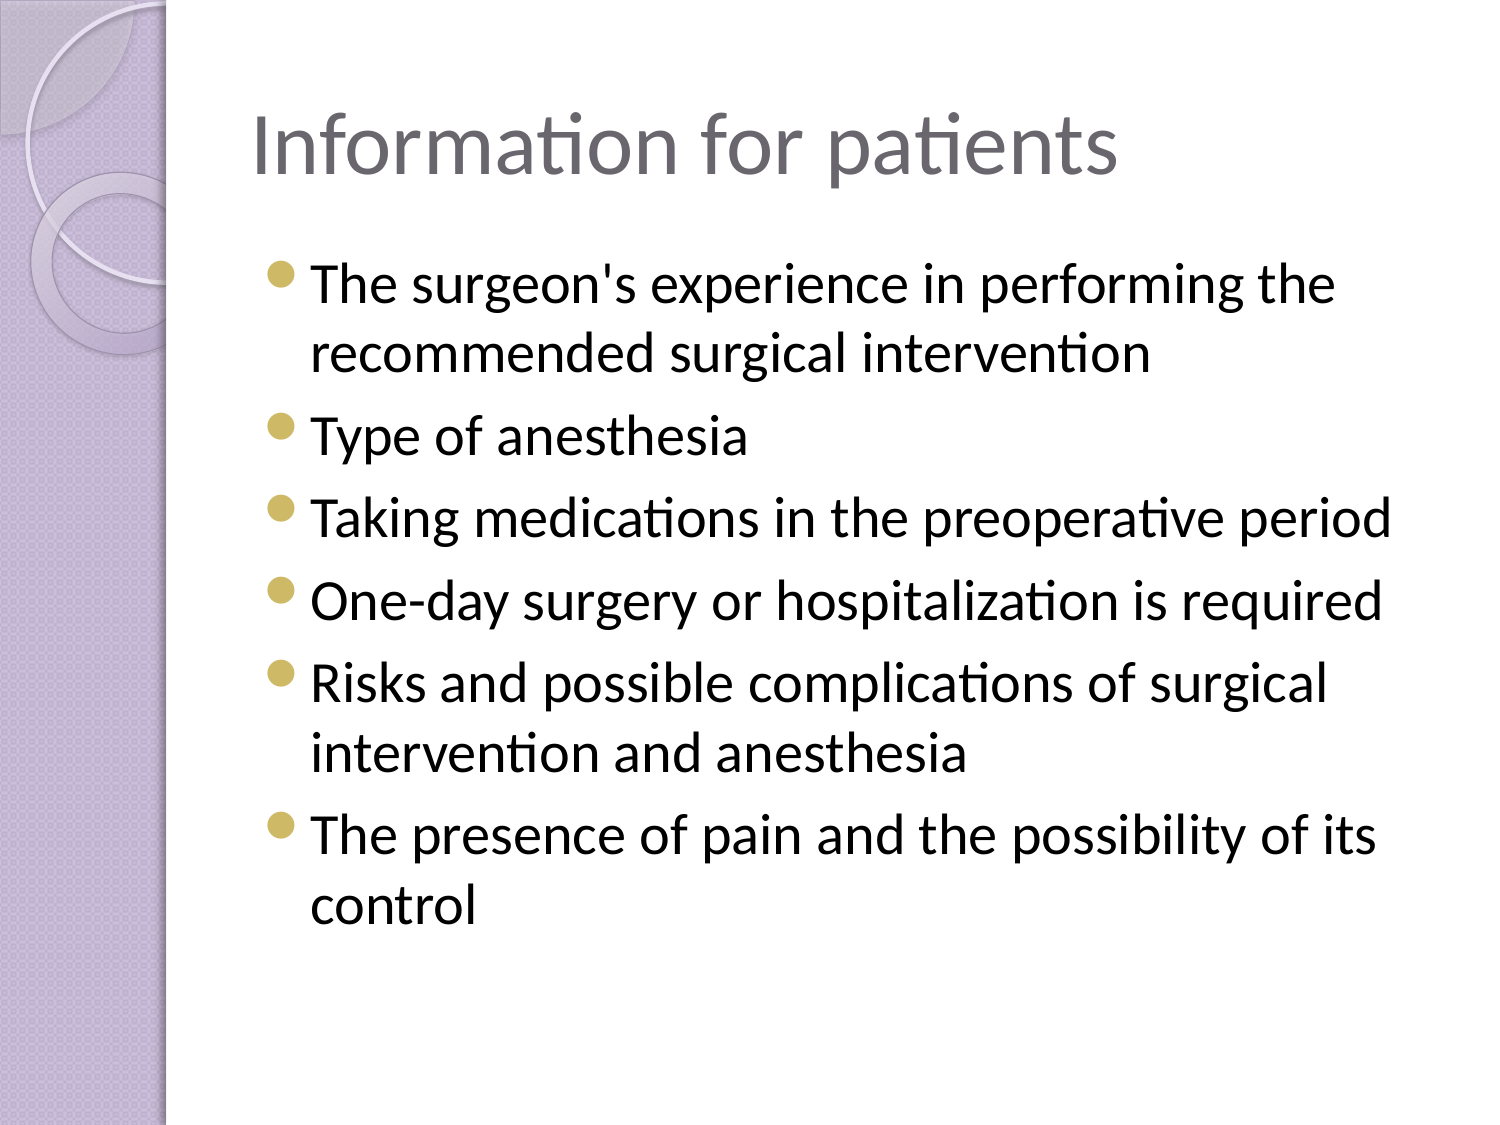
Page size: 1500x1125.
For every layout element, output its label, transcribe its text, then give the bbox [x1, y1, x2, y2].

list The surgeon's experience in performing the recommended surgical intervention Type of anesthesia Taking medications in the preoperative period One-day surgery or hospitalization is required Risks and possible complications of surgical intervention and anesthesia The presence of pain and the possibility of its control [235, 237, 1466, 1025]
title Information for patients [235, 45, 1466, 233]
